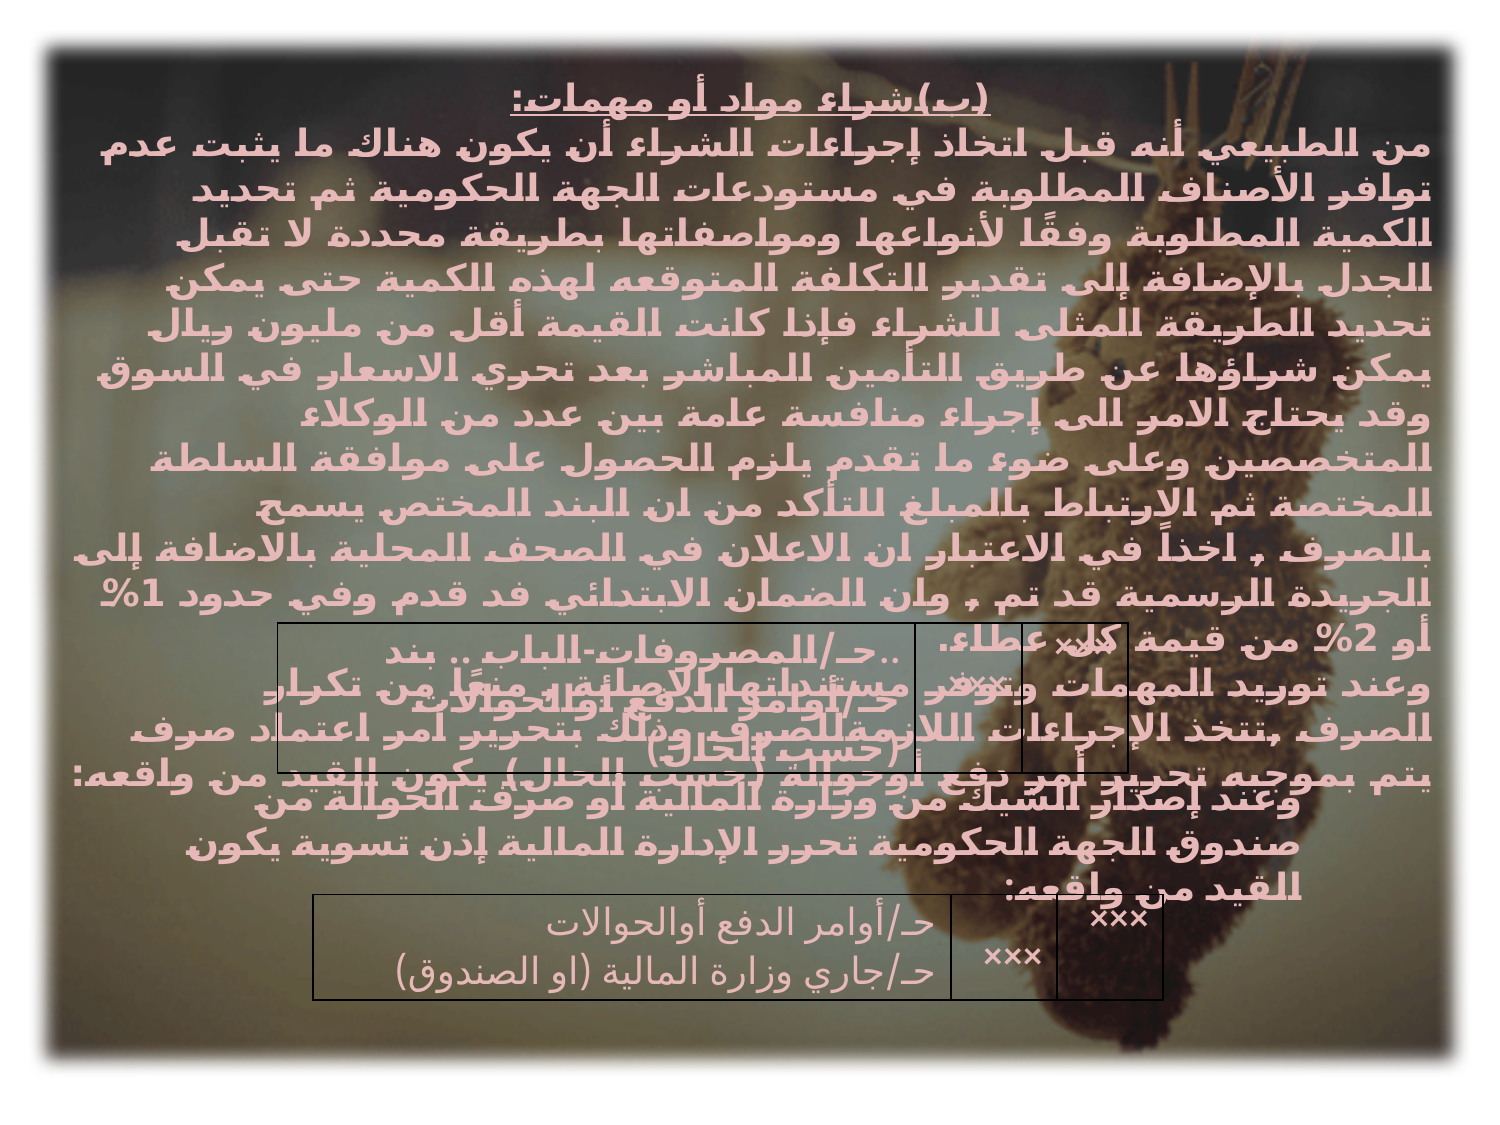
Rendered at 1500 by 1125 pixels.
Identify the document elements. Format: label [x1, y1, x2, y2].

picture [29, 30, 1471, 1077]
